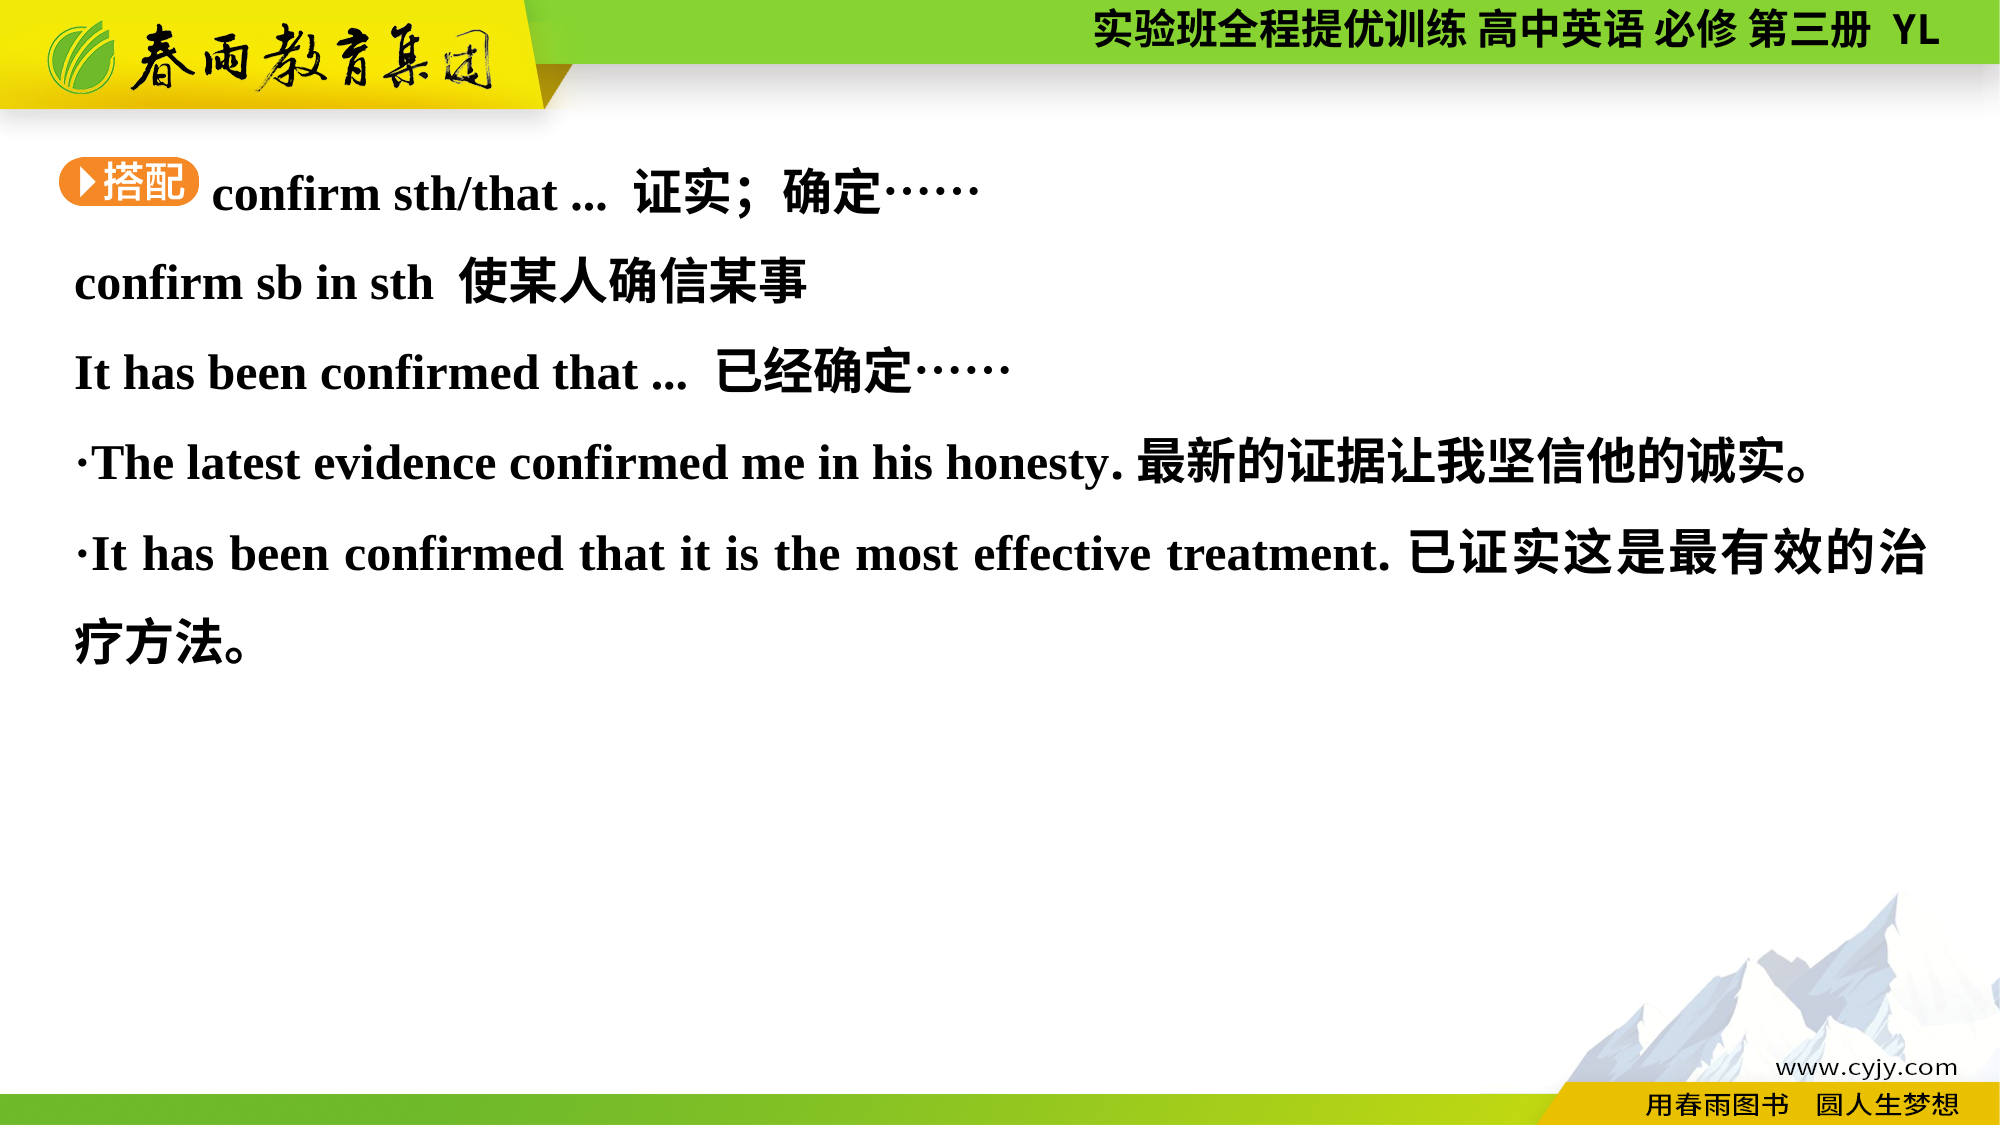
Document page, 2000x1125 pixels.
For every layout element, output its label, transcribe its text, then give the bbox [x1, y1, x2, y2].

list confirm sth/that ... 证实；确定…… confirm sb in sth 使某人确信某事 It has been confirmed that ... 已经确定…… ·The latest evidence confirmed me in his honesty.最新的证据让我坚信他的诚实。 ·It has been confirmed that it is the most effective treatment.已证实这是最有效的治疗方法。 [59, 122, 1944, 672]
picture [0, 0, 2000, 1125]
